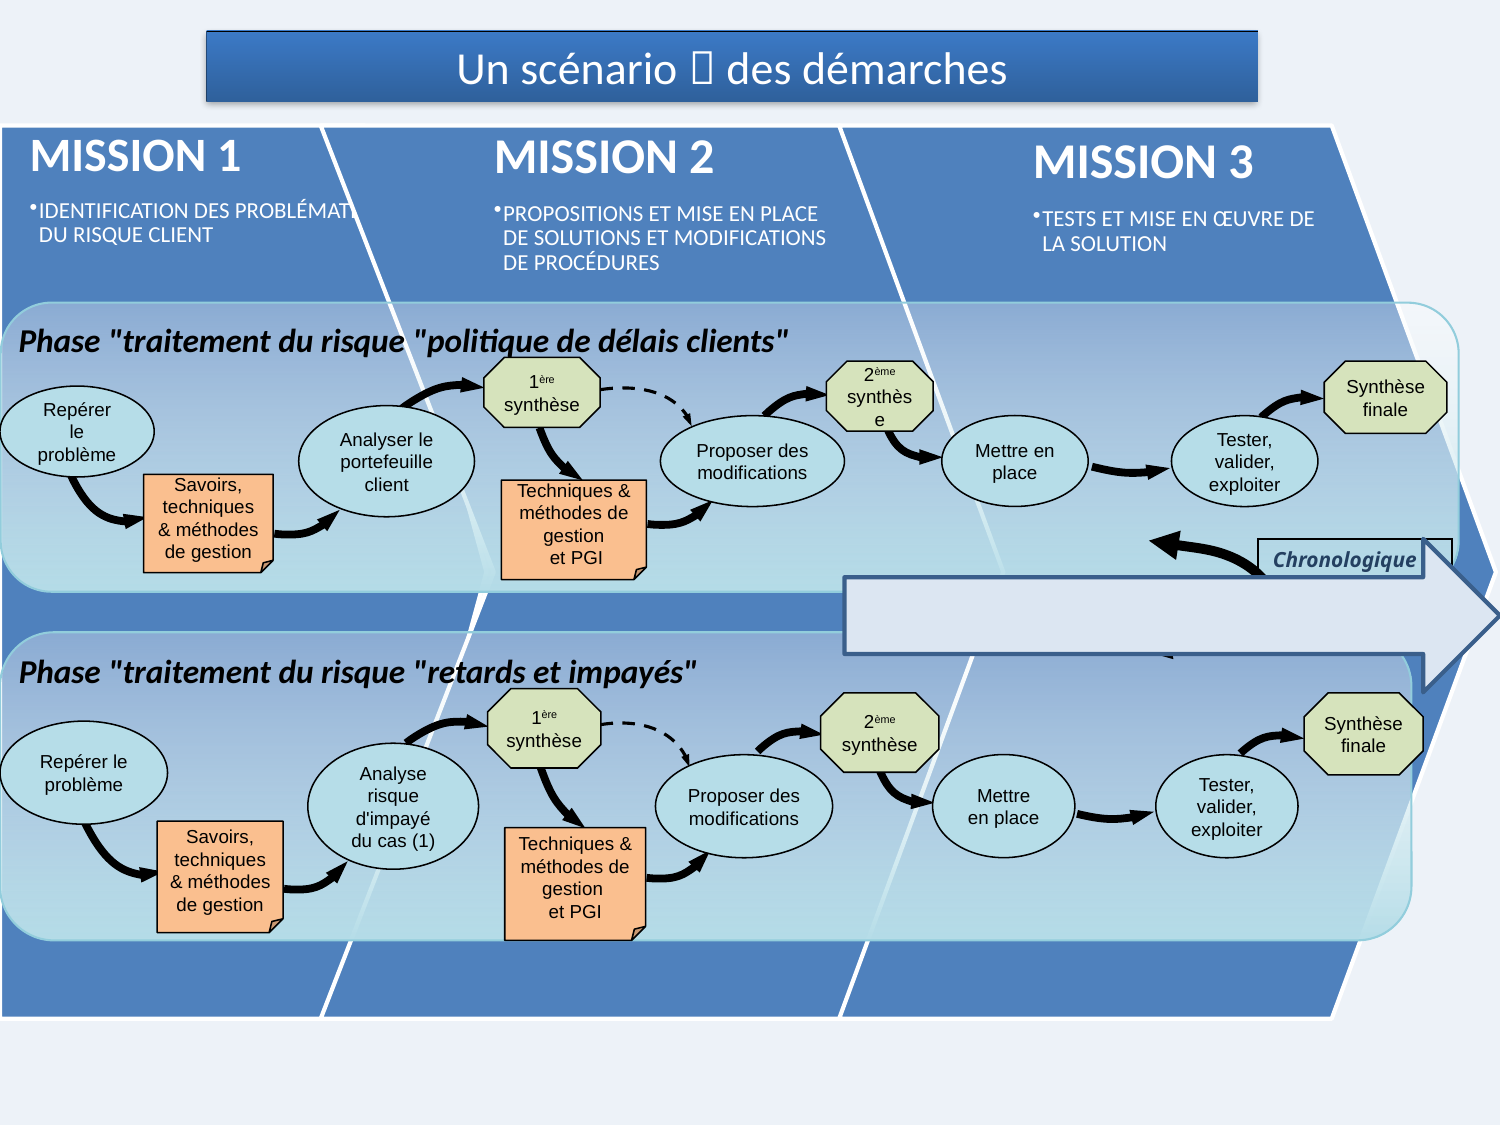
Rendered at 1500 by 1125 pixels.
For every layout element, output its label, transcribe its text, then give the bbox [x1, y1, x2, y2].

text_box Un scénario  des démarches [206, 30, 1258, 102]
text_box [0, 125, 1500, 1019]
